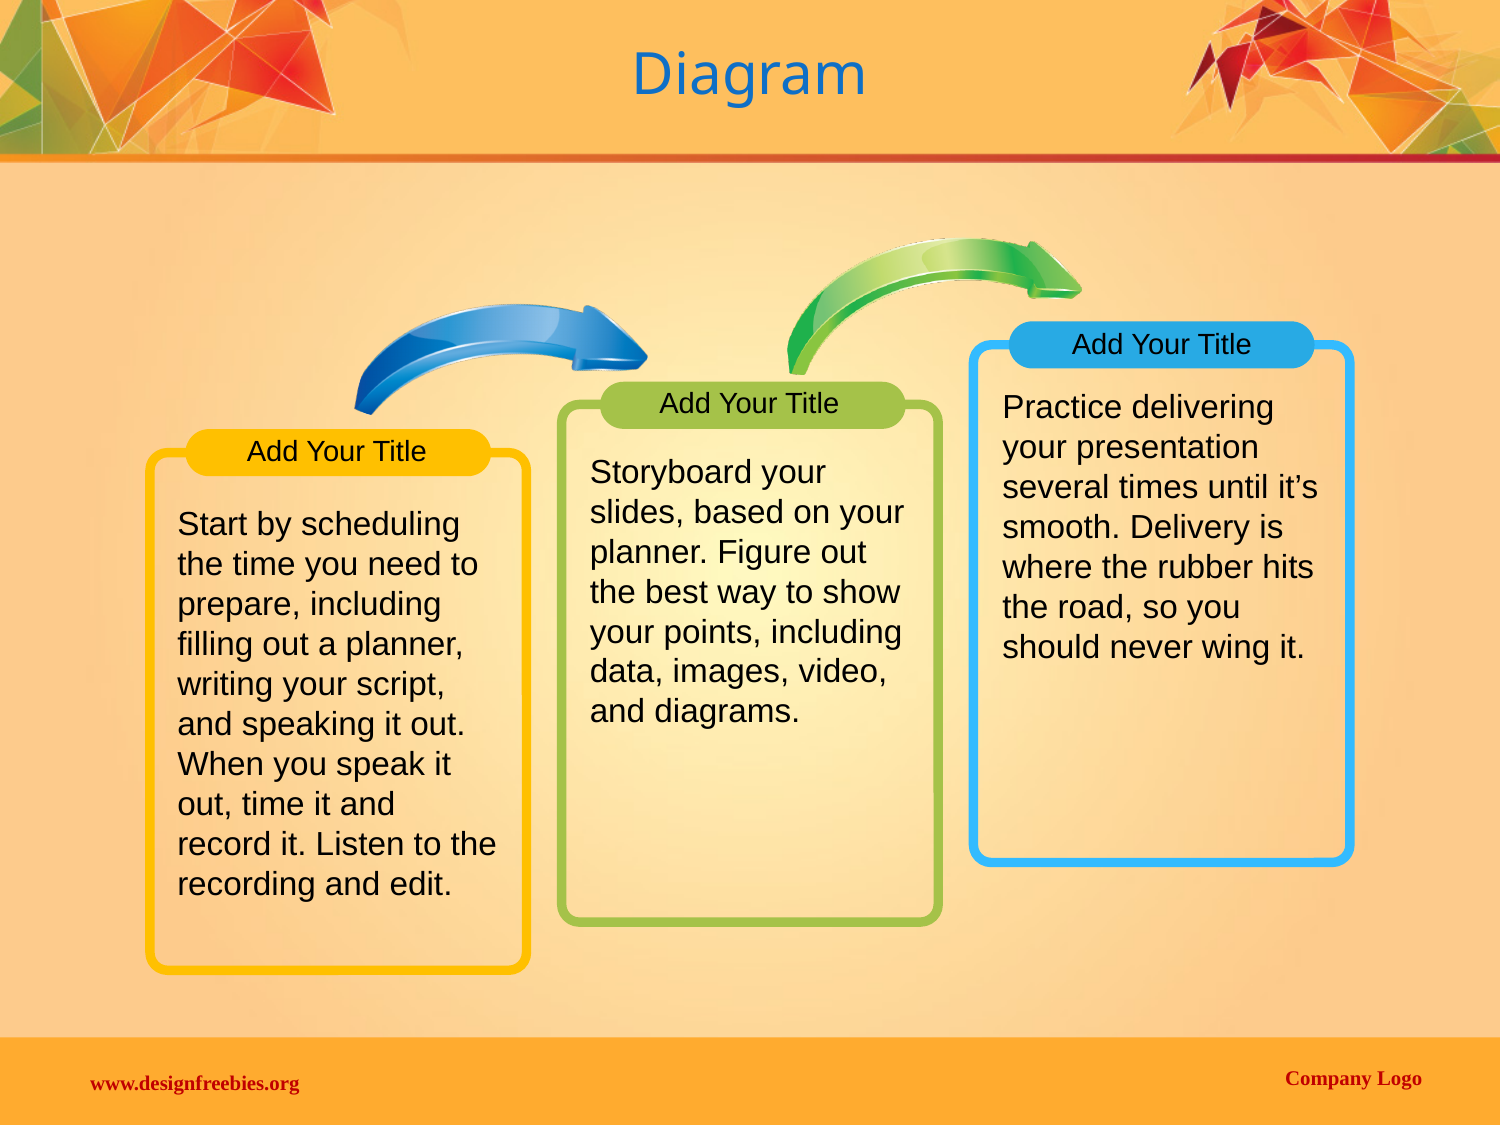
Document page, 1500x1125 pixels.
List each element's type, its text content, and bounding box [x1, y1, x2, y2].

text_box [185, 429, 490, 477]
text_box Storyboard your slides, based on your planner. Figure out the best way to show your points, including data, images, video, and diagrams. [575, 442, 925, 737]
text_box [561, 404, 939, 923]
text_box Start by scheduling the time you need to prepare, including filling out a planner, writing your script, and speaking it out. When you speak it out, time it and record it. Listen to the recording and edit. [162, 495, 513, 910]
text_box [645, 383, 906, 429]
text_box Practice delivering your presentation several times until it’s smooth. Delivery is where the rubber hits the road, so you should never wing it. [987, 377, 1338, 672]
picture [0, 0, 1500, 1037]
text_box Add Your Title [1087, 318, 1267, 369]
text_box Add Your Title [645, 377, 855, 427]
title Diagram [75, 24, 1425, 118]
text_box [1267, 321, 1315, 369]
footer Company Logo [962, 1057, 1438, 1105]
text_box Add Your Title [231, 424, 442, 475]
slide_number www.designfreebies.org [75, 1062, 425, 1113]
text_box [149, 452, 527, 971]
text_box [973, 344, 1350, 863]
